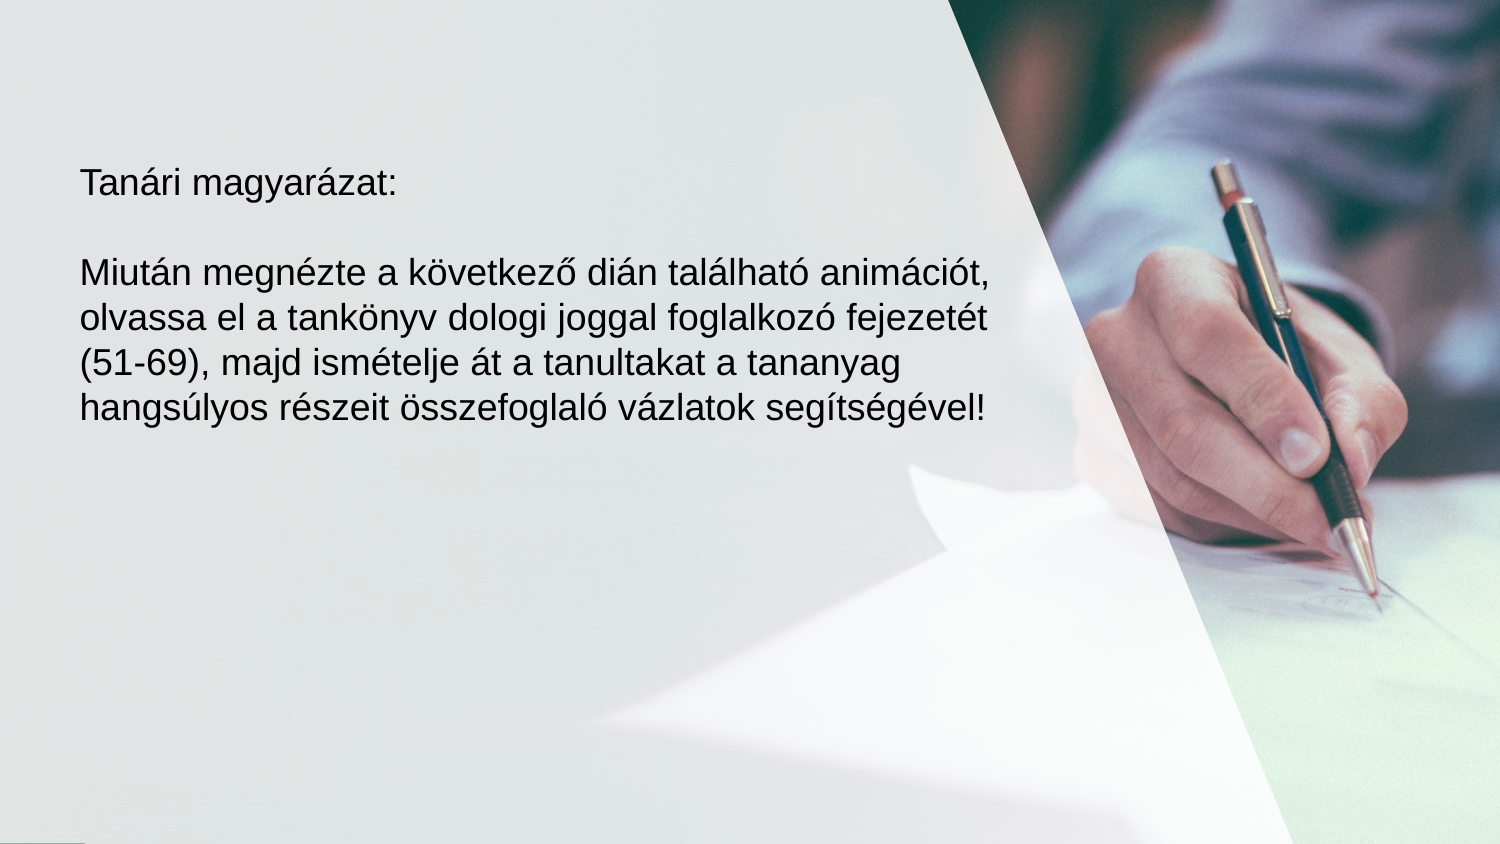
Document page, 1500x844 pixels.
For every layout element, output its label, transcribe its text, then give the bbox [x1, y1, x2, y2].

picture [949, 0, 1500, 844]
text_box Tanári magyarázat: Miután megnézte a következő dián található animációt, olvassa el a tankönyv dologi joggal foglalkozó fejezetét (51-69), majd ismételje át a tanultakat a tananyag hangsúlyos részeit összefoglaló vázlatok segítségével! [64, 150, 1022, 435]
